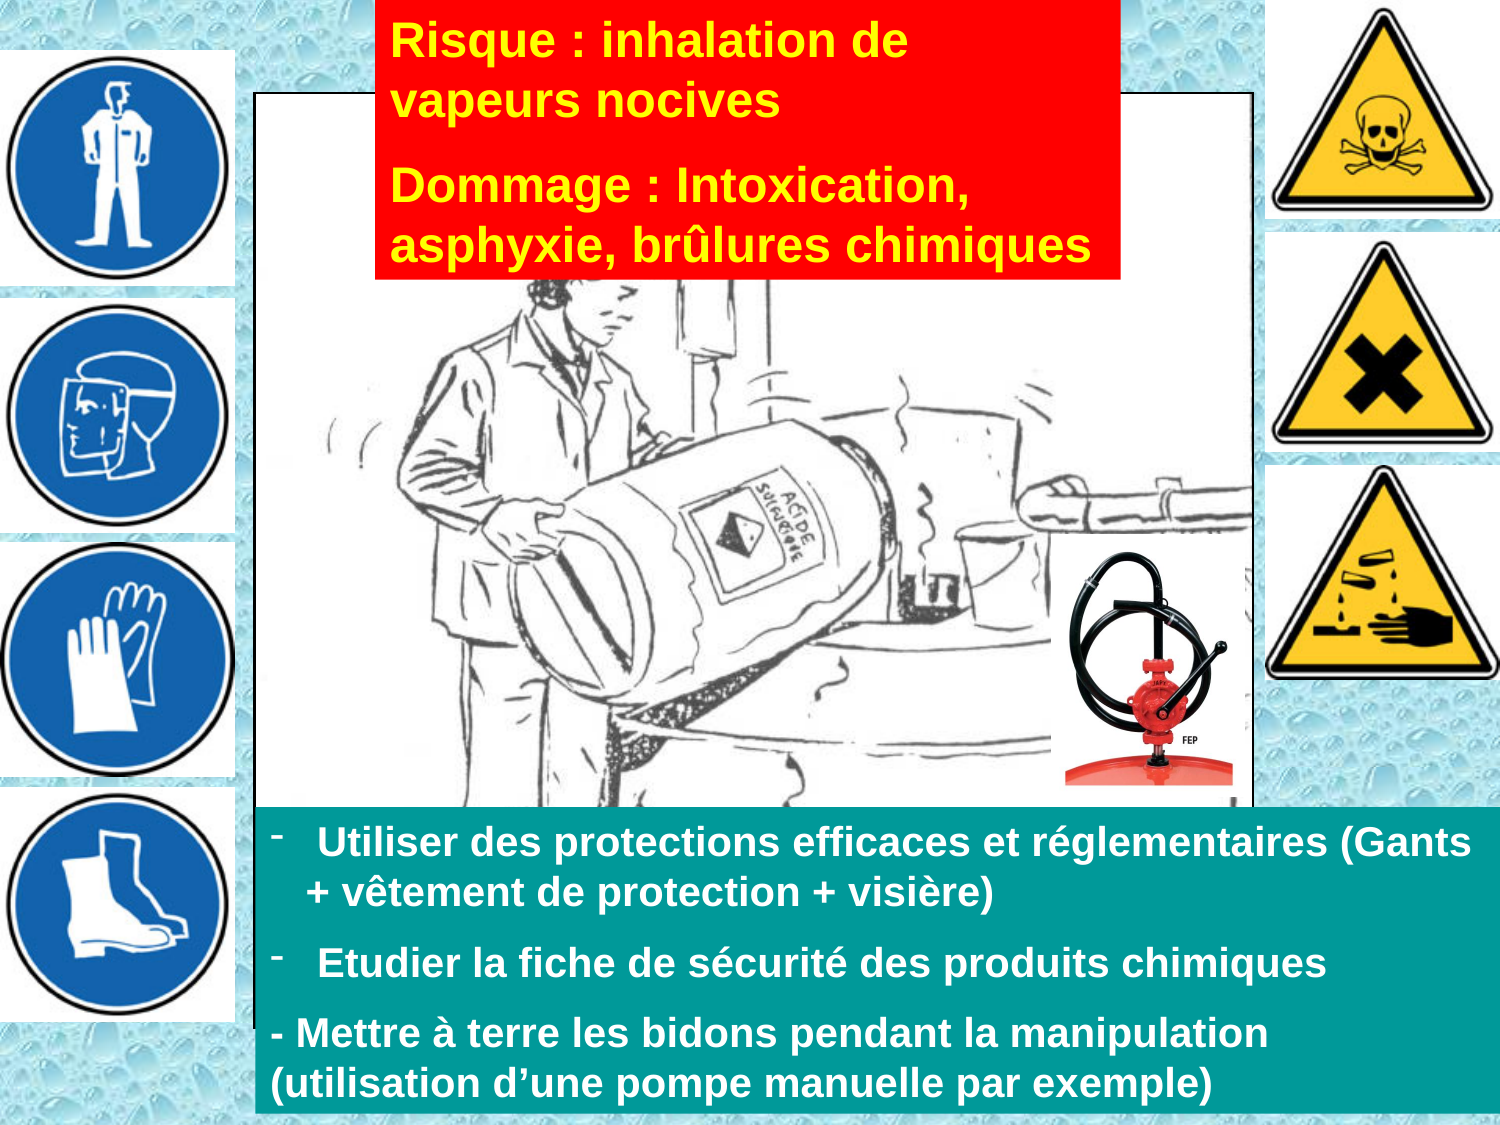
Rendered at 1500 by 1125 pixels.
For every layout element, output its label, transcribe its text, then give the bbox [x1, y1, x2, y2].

picture [1121, 0, 1500, 807]
text_box Utiliser des protections efficaces et réglementaires (Gants + vêtement de protection + visière) Etudier la fiche de sécurité des produits chimiques - Mettre à terre les bidons pendant la manipulation (utilisation d’une pompe manuelle par exemple) [255, 807, 1500, 1114]
picture [255, 93, 1253, 1027]
text_box Risque : inhalation de vapeurs nocives Dommage : Intoxication, asphyxie, brûlures chimiques [375, 0, 1121, 92]
picture [0, 0, 1500, 1125]
